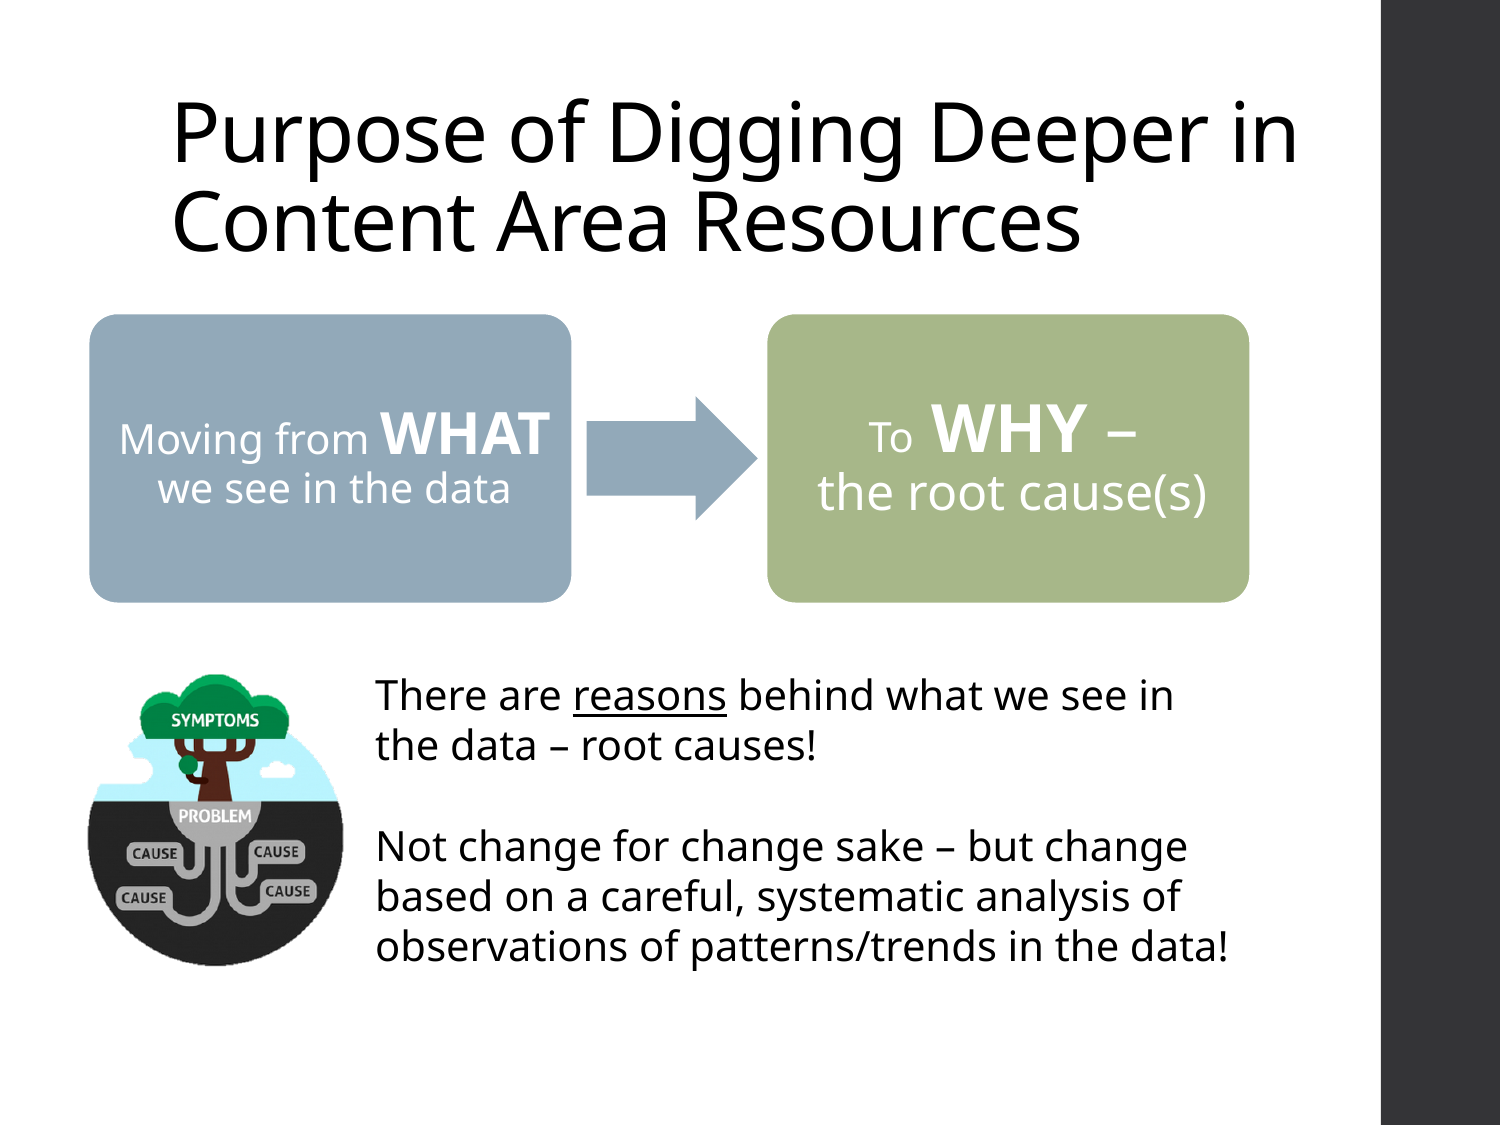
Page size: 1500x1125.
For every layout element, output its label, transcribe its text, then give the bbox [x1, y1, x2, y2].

picture [69, 671, 361, 971]
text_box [87, 277, 1251, 640]
text_box There are reasons behind what we see in the data – root causes! Not change for change sake – but change based on a careful, systematic analysis of observations of patterns/trends in the data! [360, 661, 1251, 977]
title Purpose of Digging Deeper in Content Area Resources [155, 60, 1348, 278]
